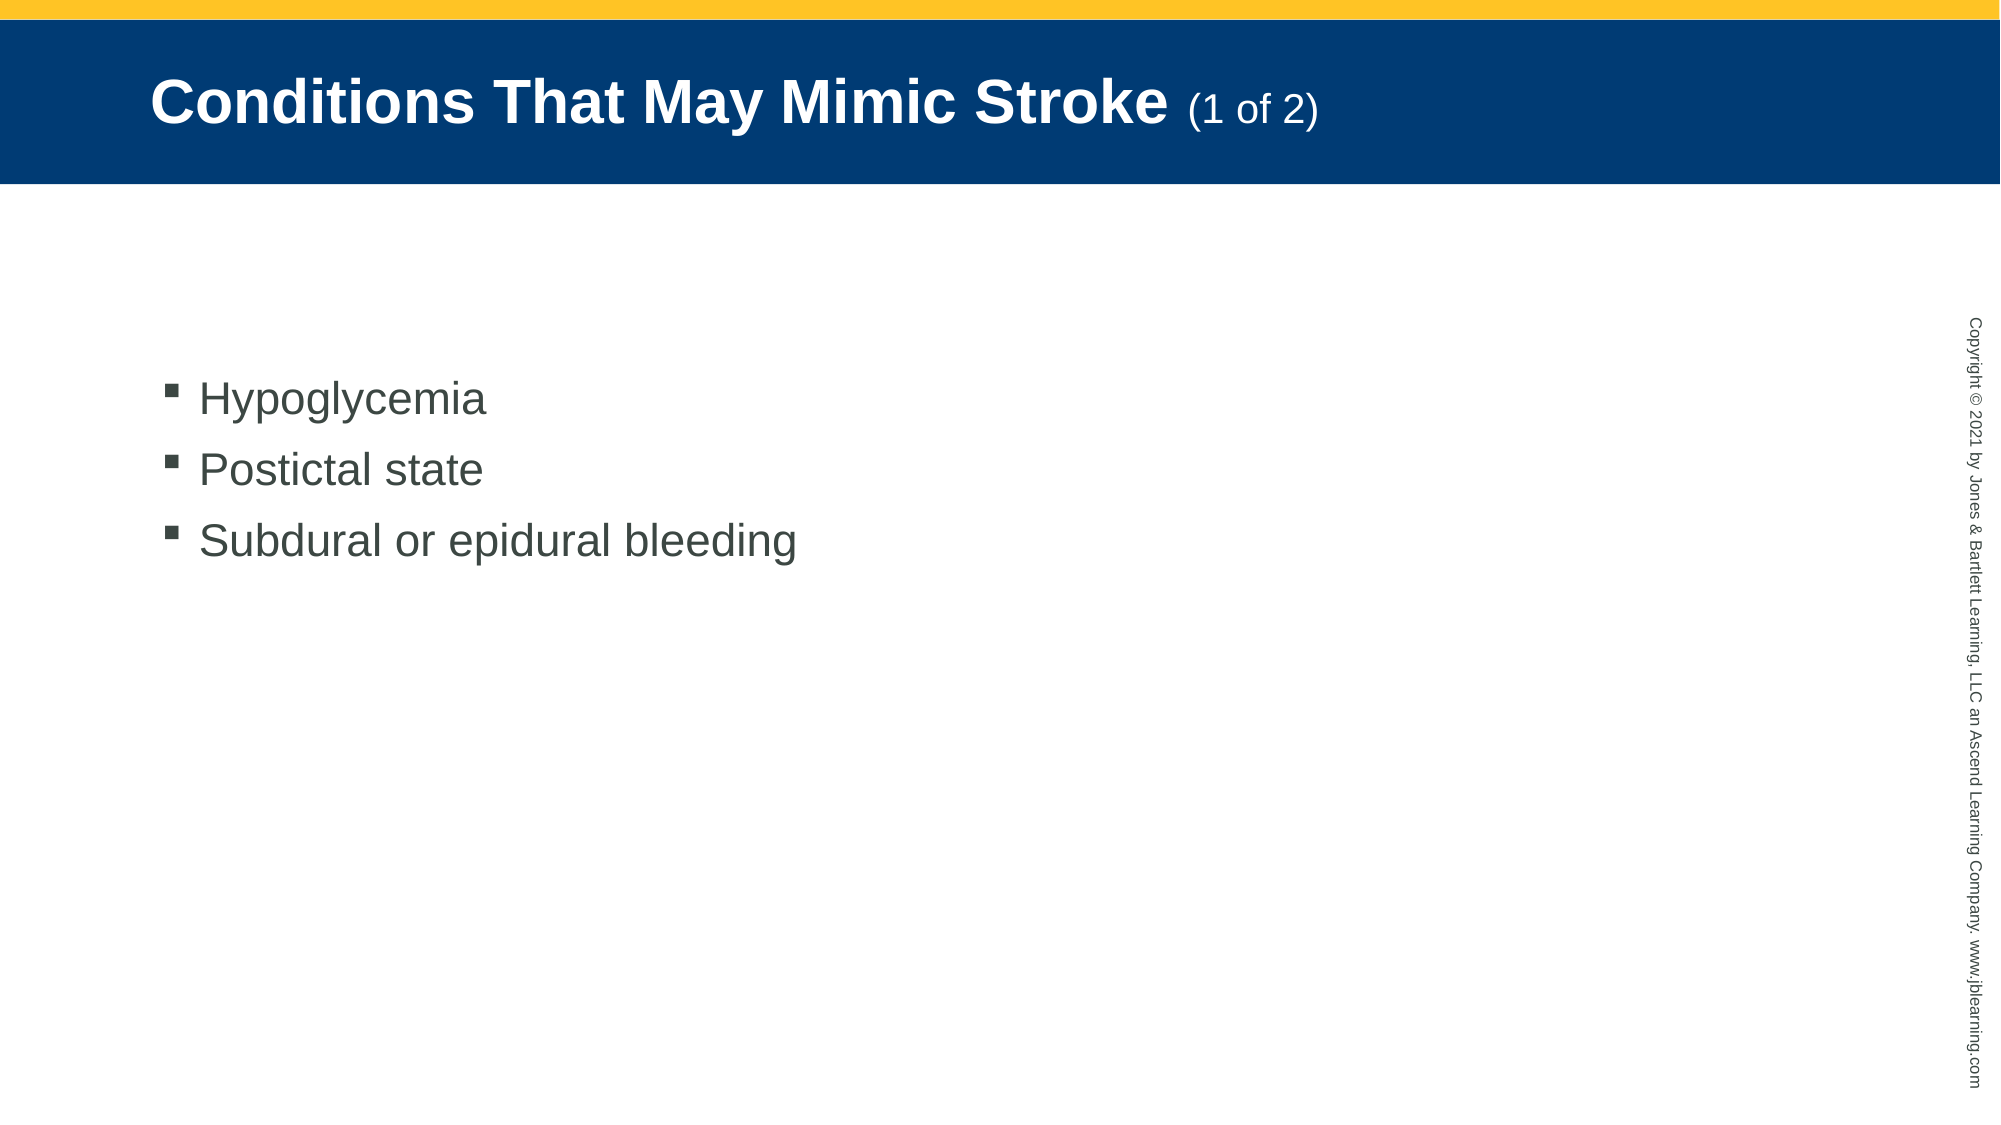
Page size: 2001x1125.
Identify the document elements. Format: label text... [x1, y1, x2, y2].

title Conditions That May Mimic Stroke (1 of 2) [0, 19, 2000, 185]
list Hypoglycemia Postictal state Subdural or epidural bleeding [146, 361, 1859, 1016]
